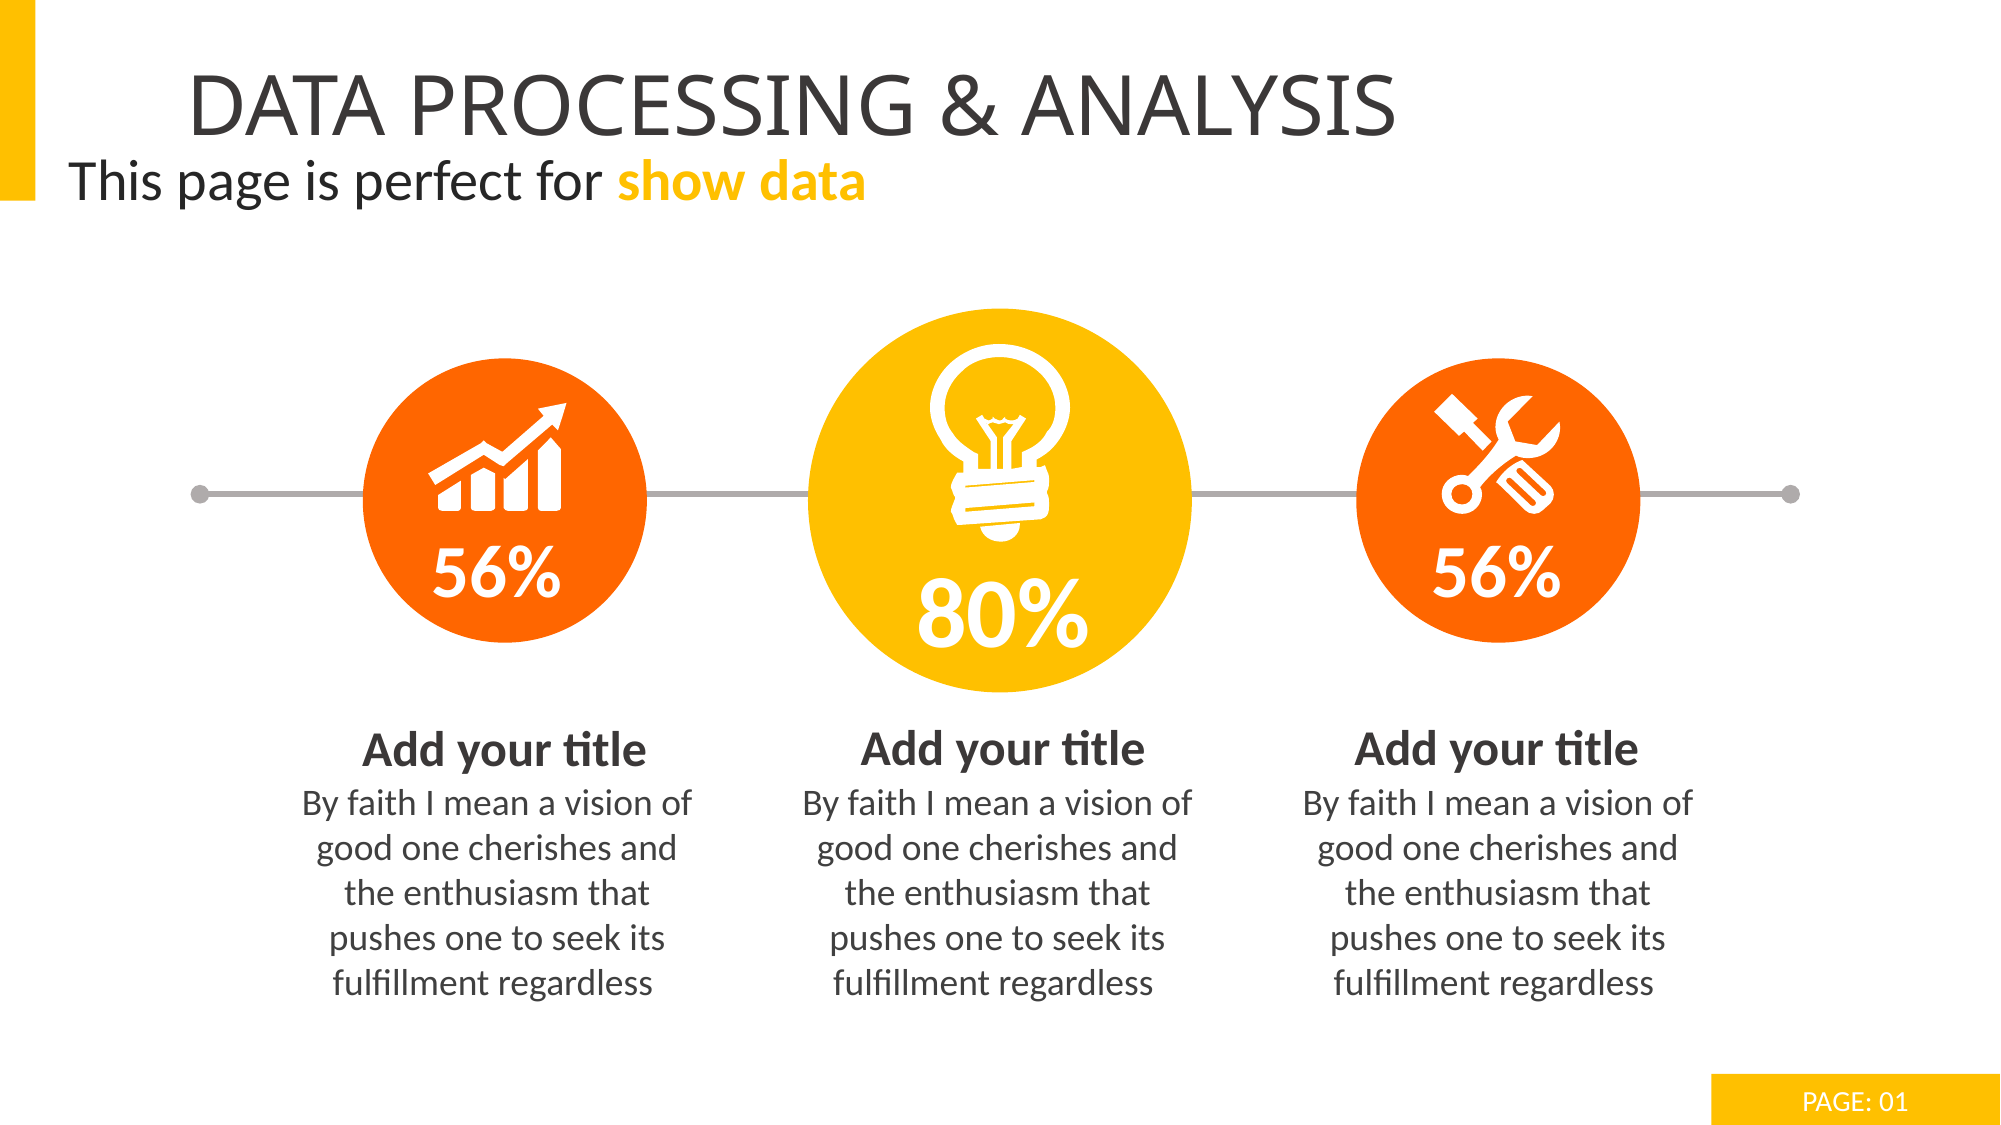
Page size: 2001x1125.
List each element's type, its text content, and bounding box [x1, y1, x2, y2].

text_box [0, 0, 36, 202]
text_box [283, 708, 711, 1014]
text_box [362, 358, 647, 643]
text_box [784, 707, 1212, 1013]
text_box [1356, 358, 1641, 643]
text_box PAGE: 01 [1710, 1073, 2000, 1125]
text_box This page is perfect for show data [53, 135, 883, 220]
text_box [1284, 707, 1712, 1013]
text_box DATA PROCESSING & ANALYSIS [171, 44, 1415, 160]
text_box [807, 308, 1192, 693]
